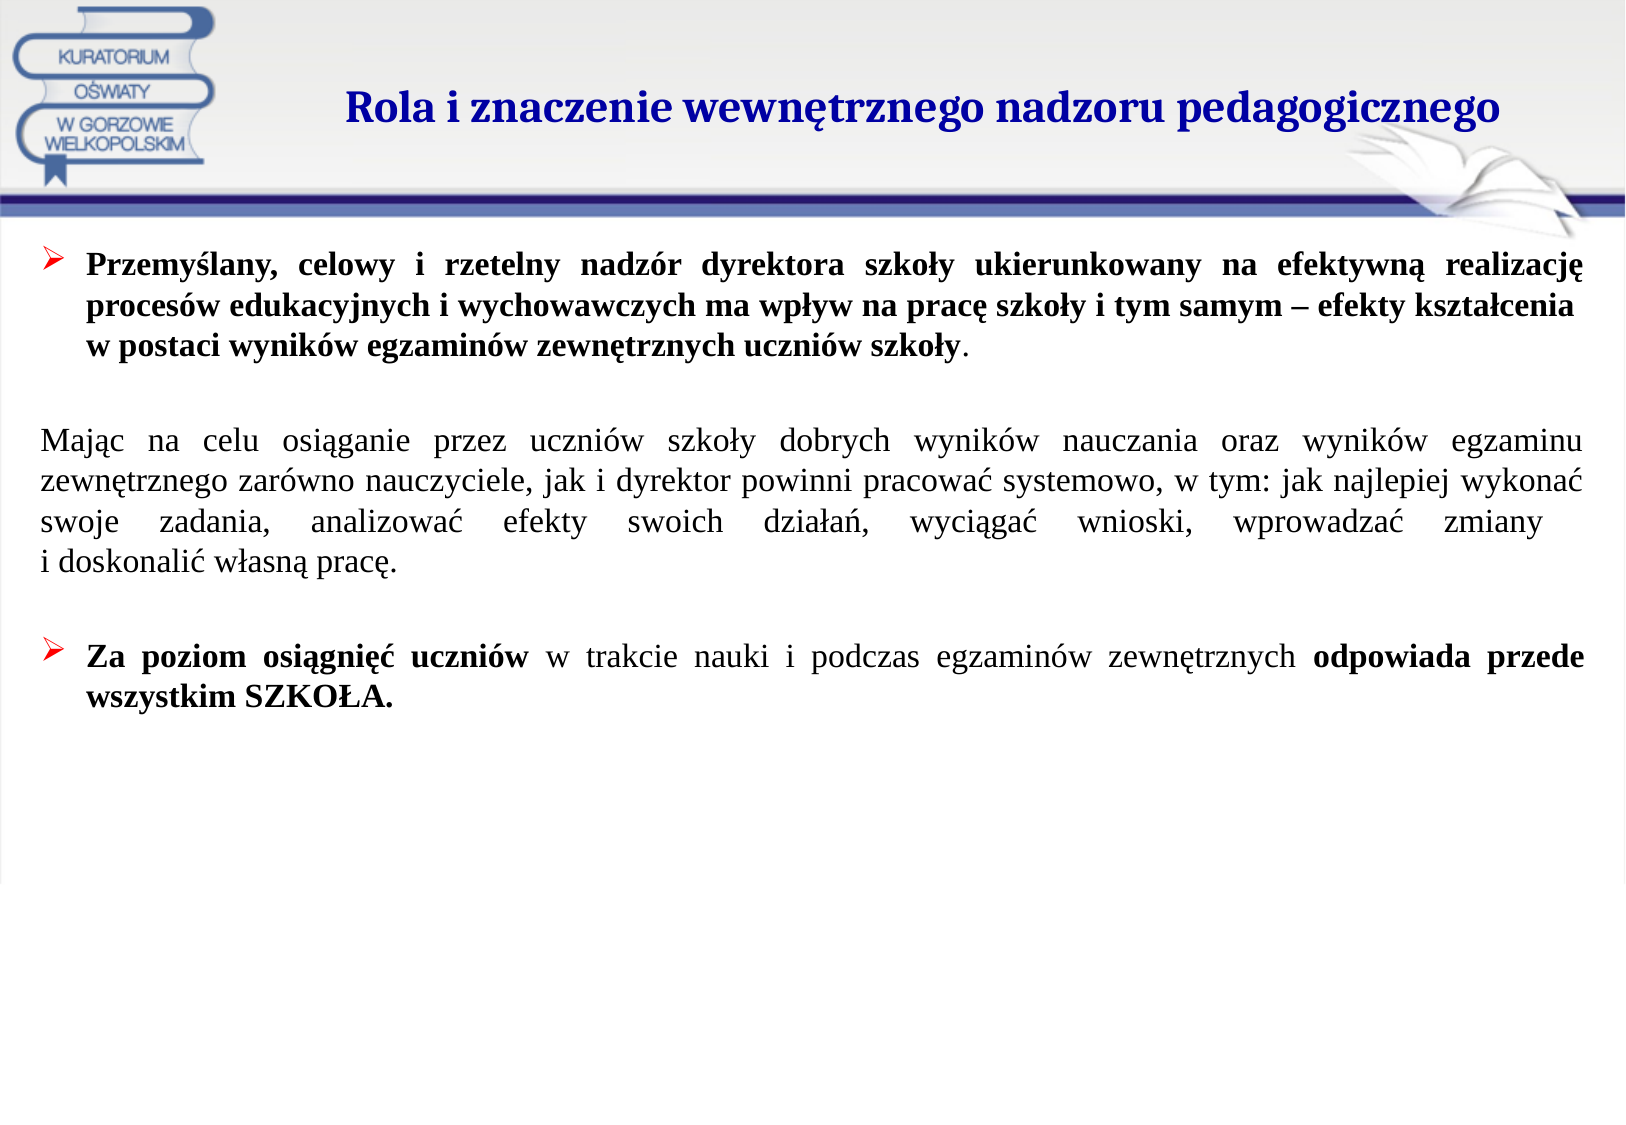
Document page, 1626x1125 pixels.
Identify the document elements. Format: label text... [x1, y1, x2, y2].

title Rola i znaczenie wewnętrznego nadzoru pedagogicznego [247, 42, 1600, 167]
list Przemyślany, celowy i rzetelny nadzór dyrektora szkoły ukierunkowany na efektywną realizację procesów edukacyjnych i wychowawczych ma wpływ na pracę szkoły i tym samym – efekty kształcenia w postaci wyników egzaminów zewnętrznych uczniów szkoły. Mając na celu osiąganie przez uczniów szkoły dobrych wyników nauczania oraz wyników egzaminu zewnętrznego zarówno nauczyciele, jak i dyrektor powinni pracować systemowo, w tym: jak najlepiej wykonać swoje zadania, analizować efekty swoich działań, wyciągać wnioski, wprowadzać zmiany i doskonalić własną pracę. Za poziom osiągnięć uczniów w trakcie nauki i podczas egzaminów zewnętrznych odpowiada przede wszystkim SZKOŁA. [25, 234, 1600, 938]
picture [0, 0, 1626, 1125]
